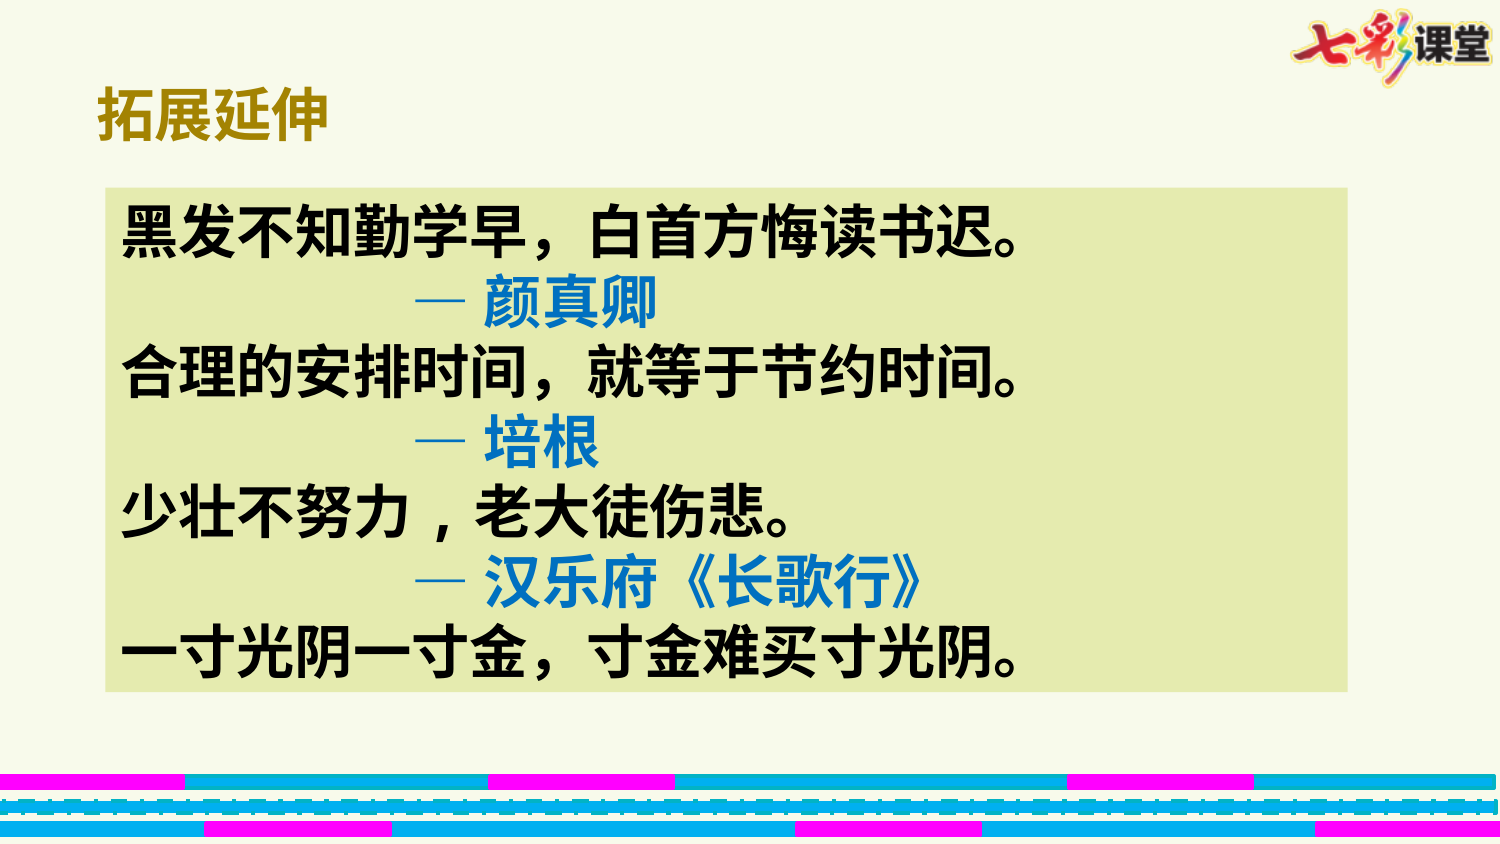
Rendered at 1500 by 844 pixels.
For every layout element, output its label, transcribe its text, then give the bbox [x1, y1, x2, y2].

text_box 拓展延伸 [82, 70, 375, 156]
picture [1289, 8, 1495, 89]
text_box 黑发不知勤学早，白首方悔读书迟。 —颜真卿 合理的安排时间，就等于节约时间。 —培根 少壮不努力,老大徒伤悲。 —汉乐府《长歌行》 一寸光阴一寸金，寸金难买寸光阴。 [105, 187, 1348, 693]
